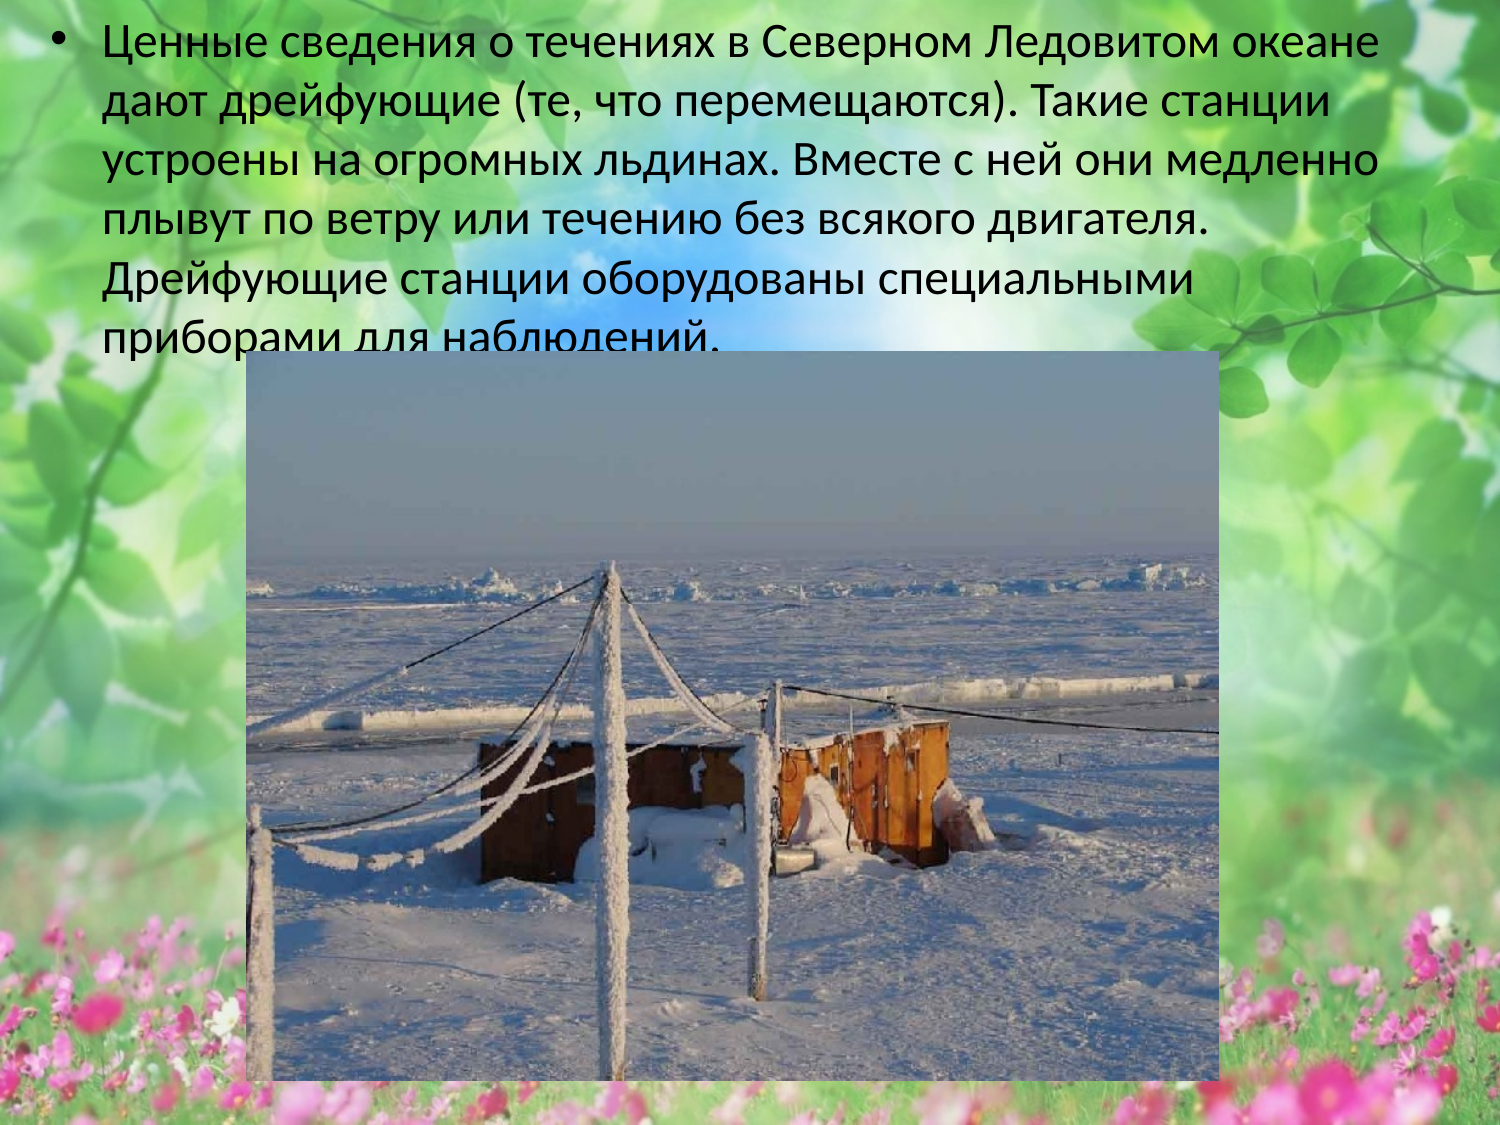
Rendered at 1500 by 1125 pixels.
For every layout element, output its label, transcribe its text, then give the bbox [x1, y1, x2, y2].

list Ценные сведения о течениях в Северном Ледовитом океане дают дрейфующие (те, что перемещаются). Такие станции устроены на огромных льдинах. Вместе с ней они медленно плывут по ветру или течению без всякого двигателя. Дрейфующие станции оборудованы специальными приборами для наблюдений. [35, 0, 1407, 375]
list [245, 351, 1219, 1082]
